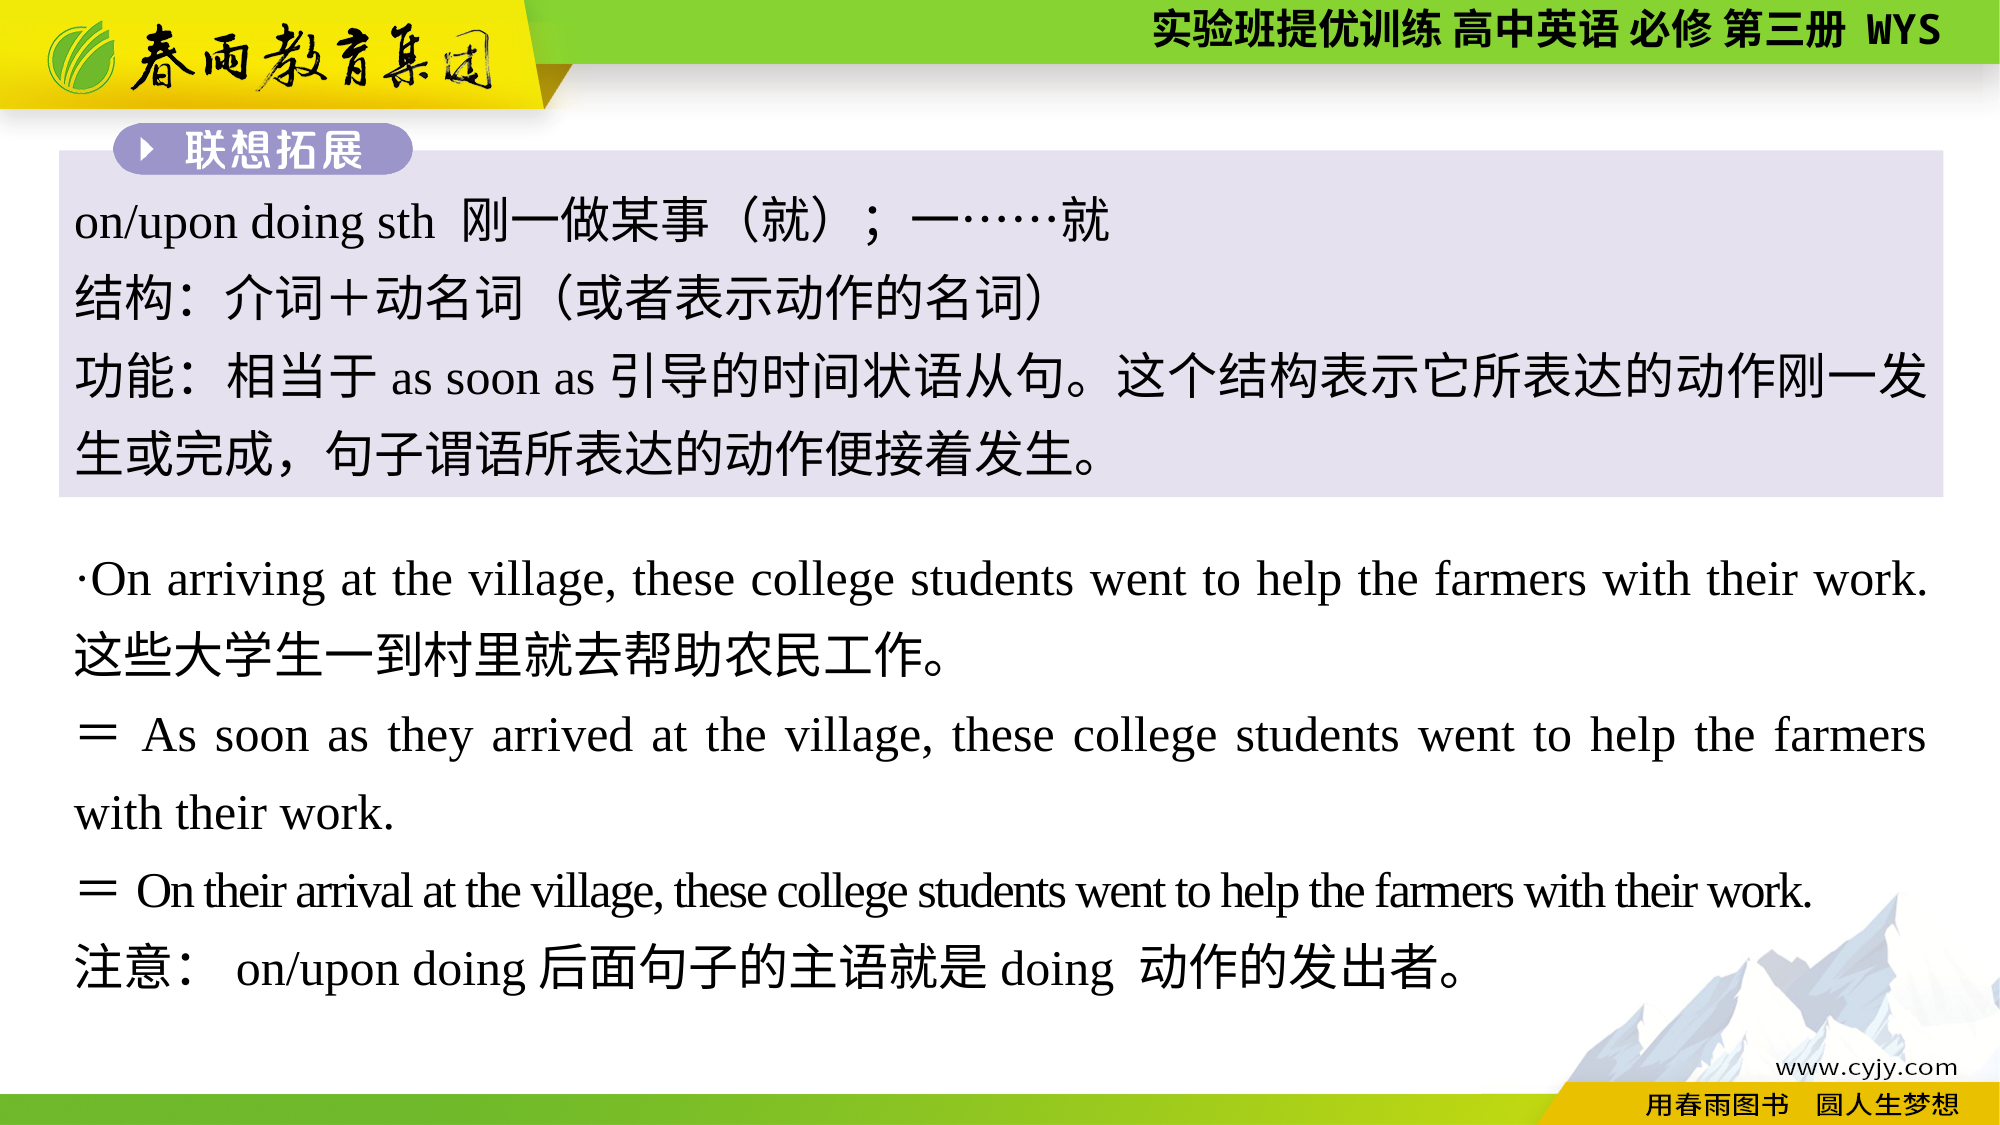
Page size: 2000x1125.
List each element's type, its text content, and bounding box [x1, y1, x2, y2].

picture [0, 0, 2000, 1125]
text_box ·On arriving at the village, these college students went to help the farmers with their work. 这些大学生一到村里就去帮助农民工作。 ＝As soon as they arrived at the village, these college students went to help the farmers with their work. ＝On their arrival at the village, these college students went to help the farmers with their work. 注意：on/upon doing后面句子的主语就是doing 动作的发出者。 [59, 520, 1944, 1003]
list on/upon doing sth 刚一做某事（就）；一……就 结构：介词＋动名词（或者表示动作的名词） 功能：相当于as soon as引导的时间状语从句。这个结构表示它所表达的动作刚一发生或完成，句子谓语所表达的动作便接着发生。 [59, 150, 1944, 498]
